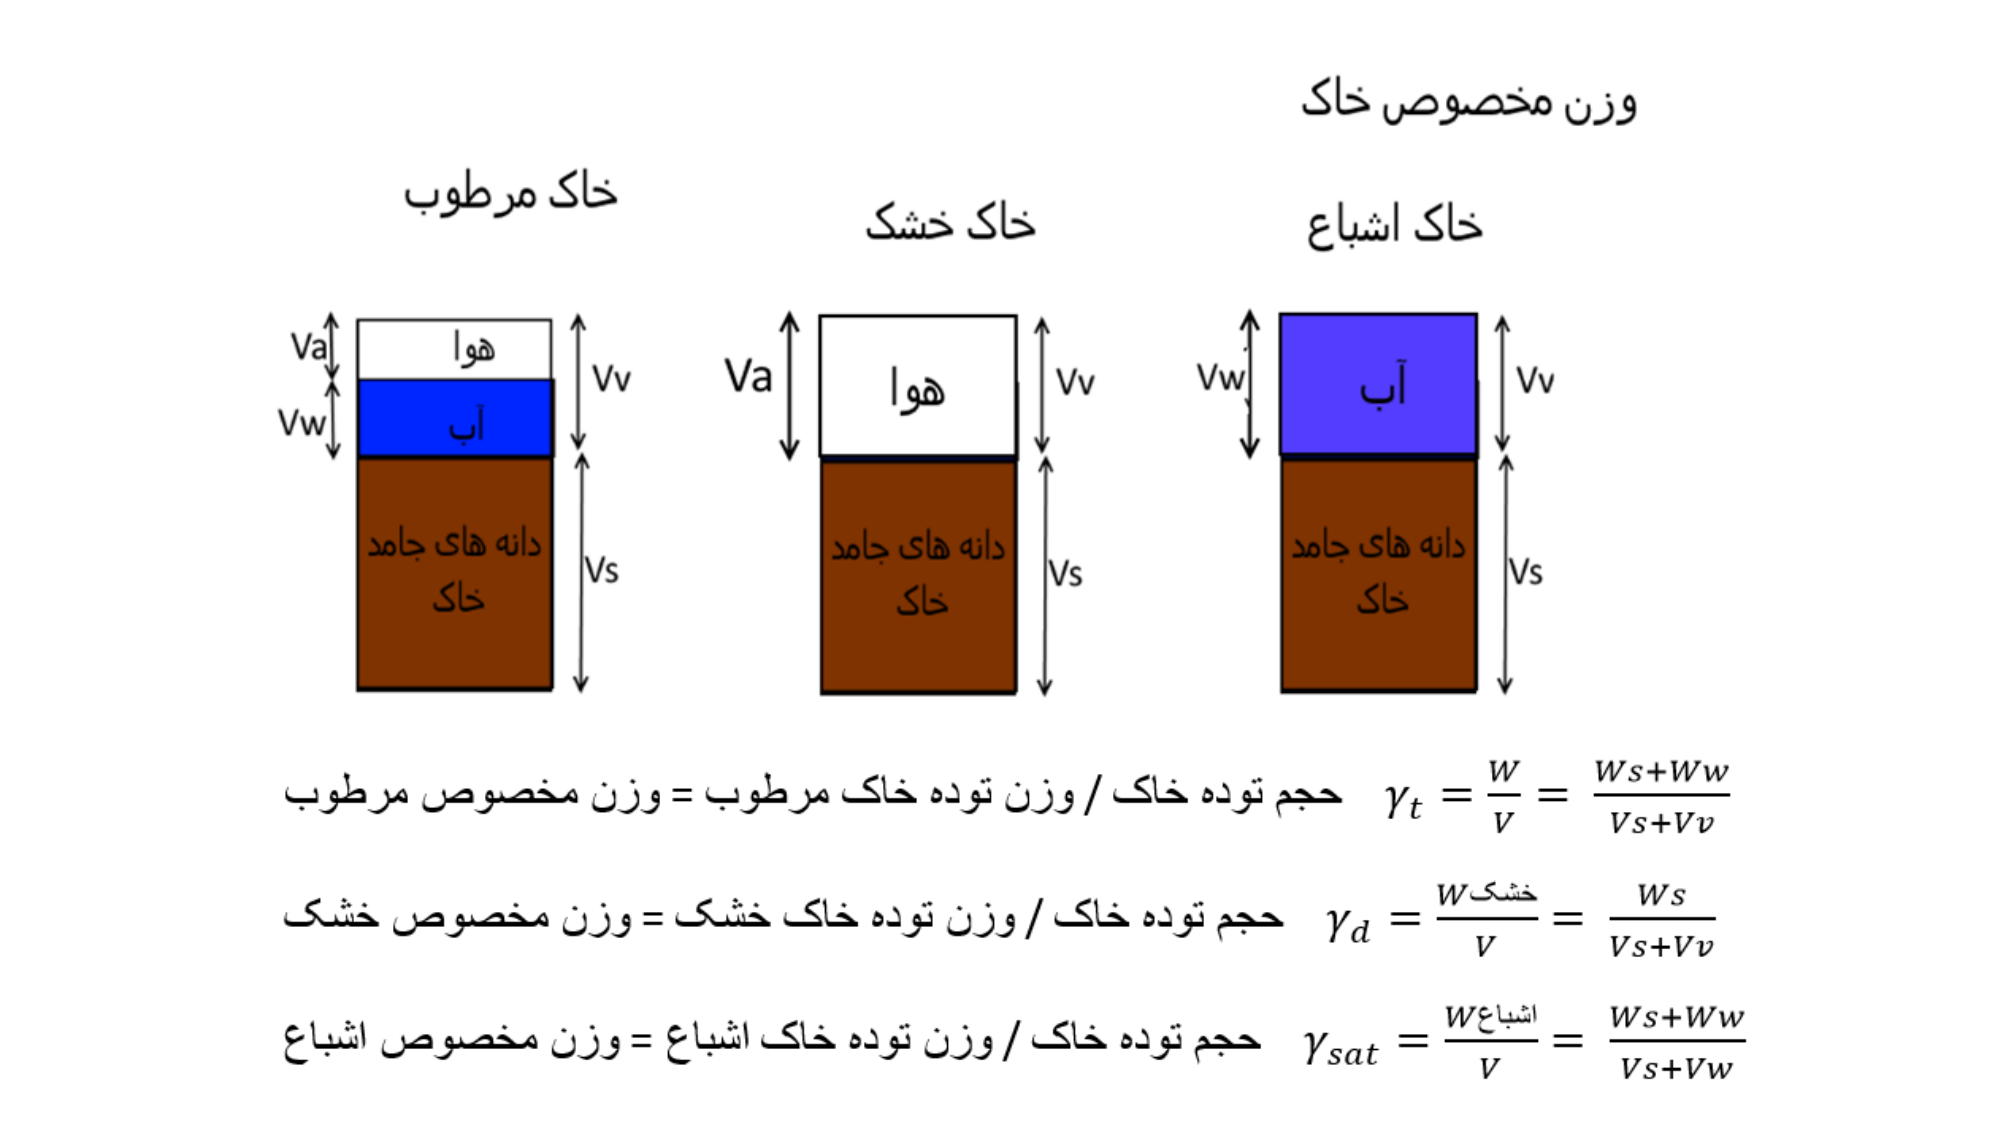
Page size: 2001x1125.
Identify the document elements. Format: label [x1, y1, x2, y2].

picture [262, 45, 1759, 1095]
